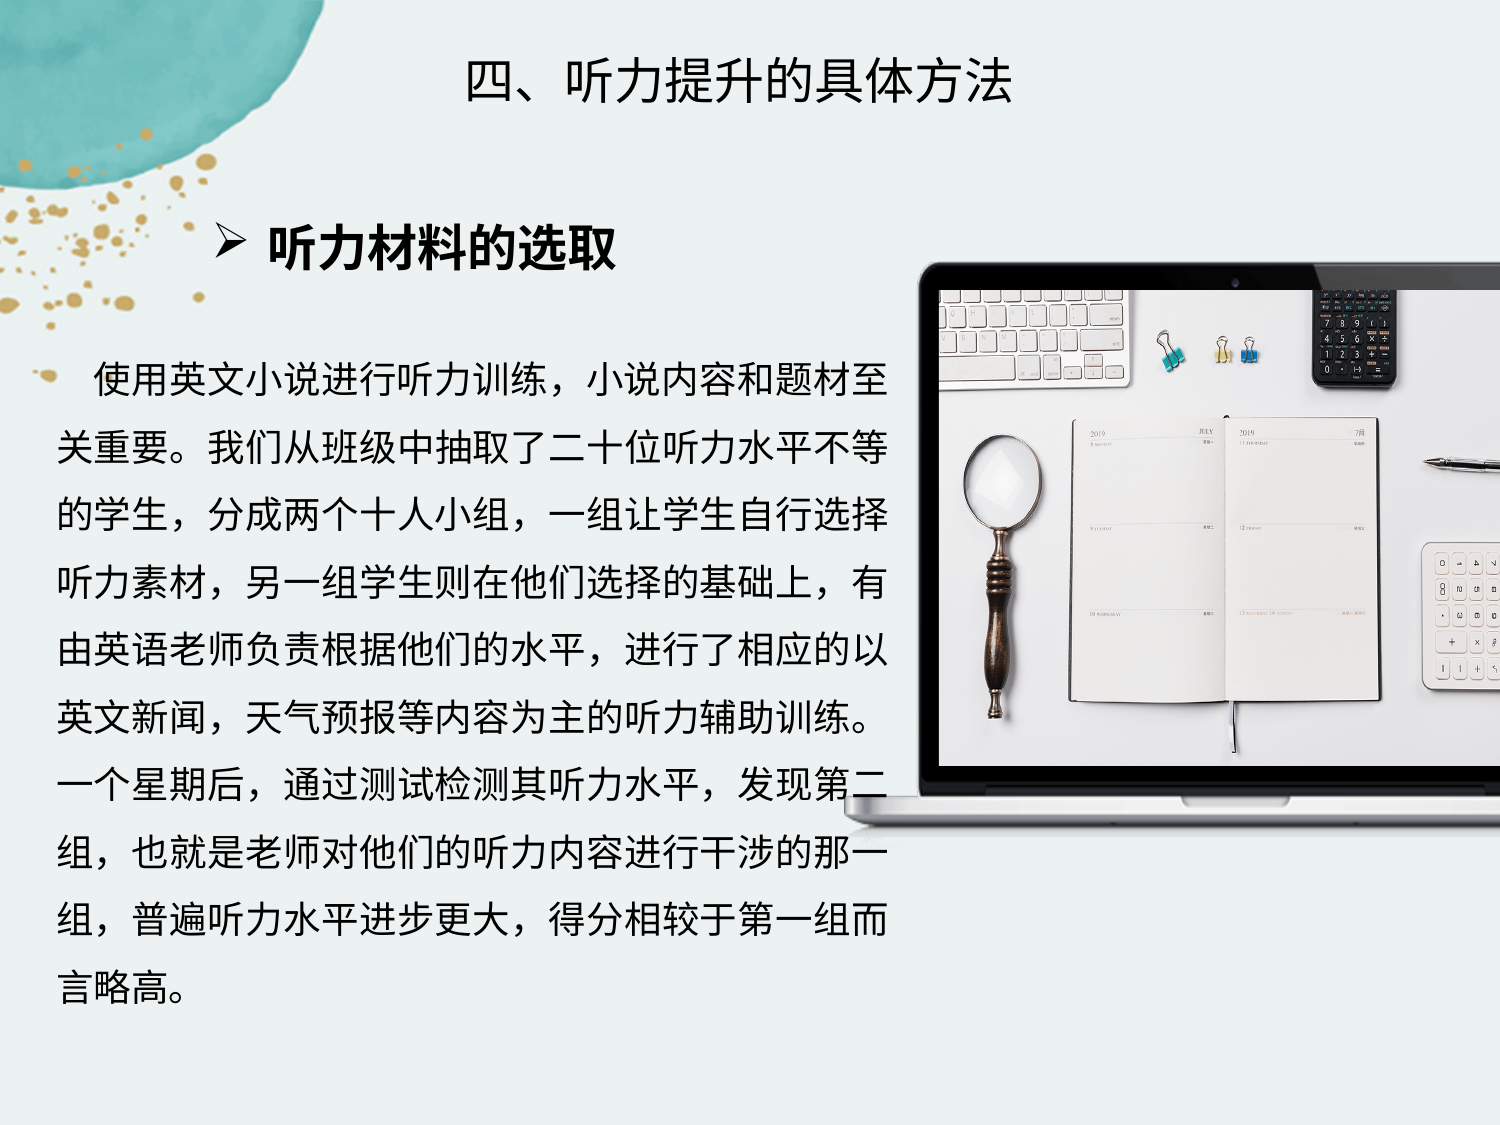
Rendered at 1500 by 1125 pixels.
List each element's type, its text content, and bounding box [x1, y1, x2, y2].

picture [0, 0, 1500, 1125]
text_box 使用英文小说进行听力训练，小说内容和题材至关重要。我们从班级中抽取了二十位听力水平不等的学生，分成两个十人小组，一组让学生自行选择听力素材，另一组学生则在他们选择的基础上，有由英语老师负责根据他们的水平，进行了相应的以英文新闻，天气预报等内容为主的听力辅助训练。一个星期后，通过测试检测其听力水平，发现第二组，也就是老师对他们的听力内容进行干涉的那一组，普遍听力水平进步更大，得分相较于第一组而言略高。 [41, 326, 904, 1016]
text_box 听力材料的选取 [196, 209, 704, 285]
text_box 四、听力提升的具体方法 [450, 42, 1053, 118]
